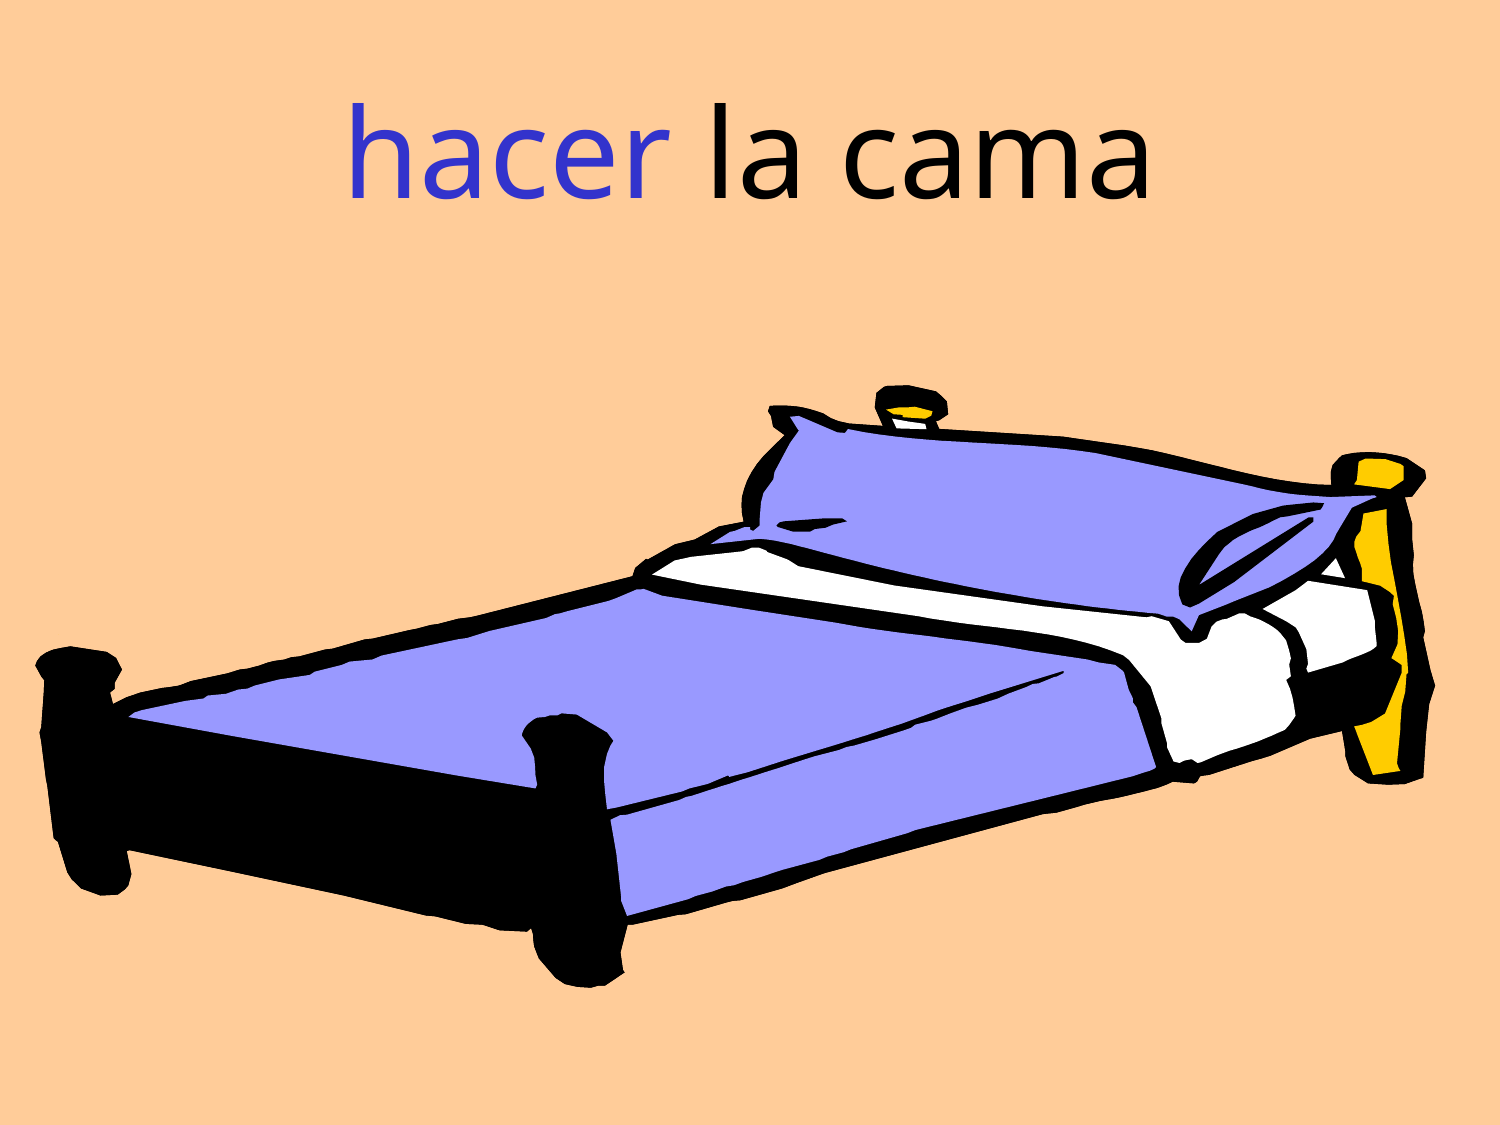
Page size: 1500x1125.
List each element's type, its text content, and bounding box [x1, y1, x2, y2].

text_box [35, 385, 1436, 988]
title hacer la cama [112, 54, 1388, 243]
